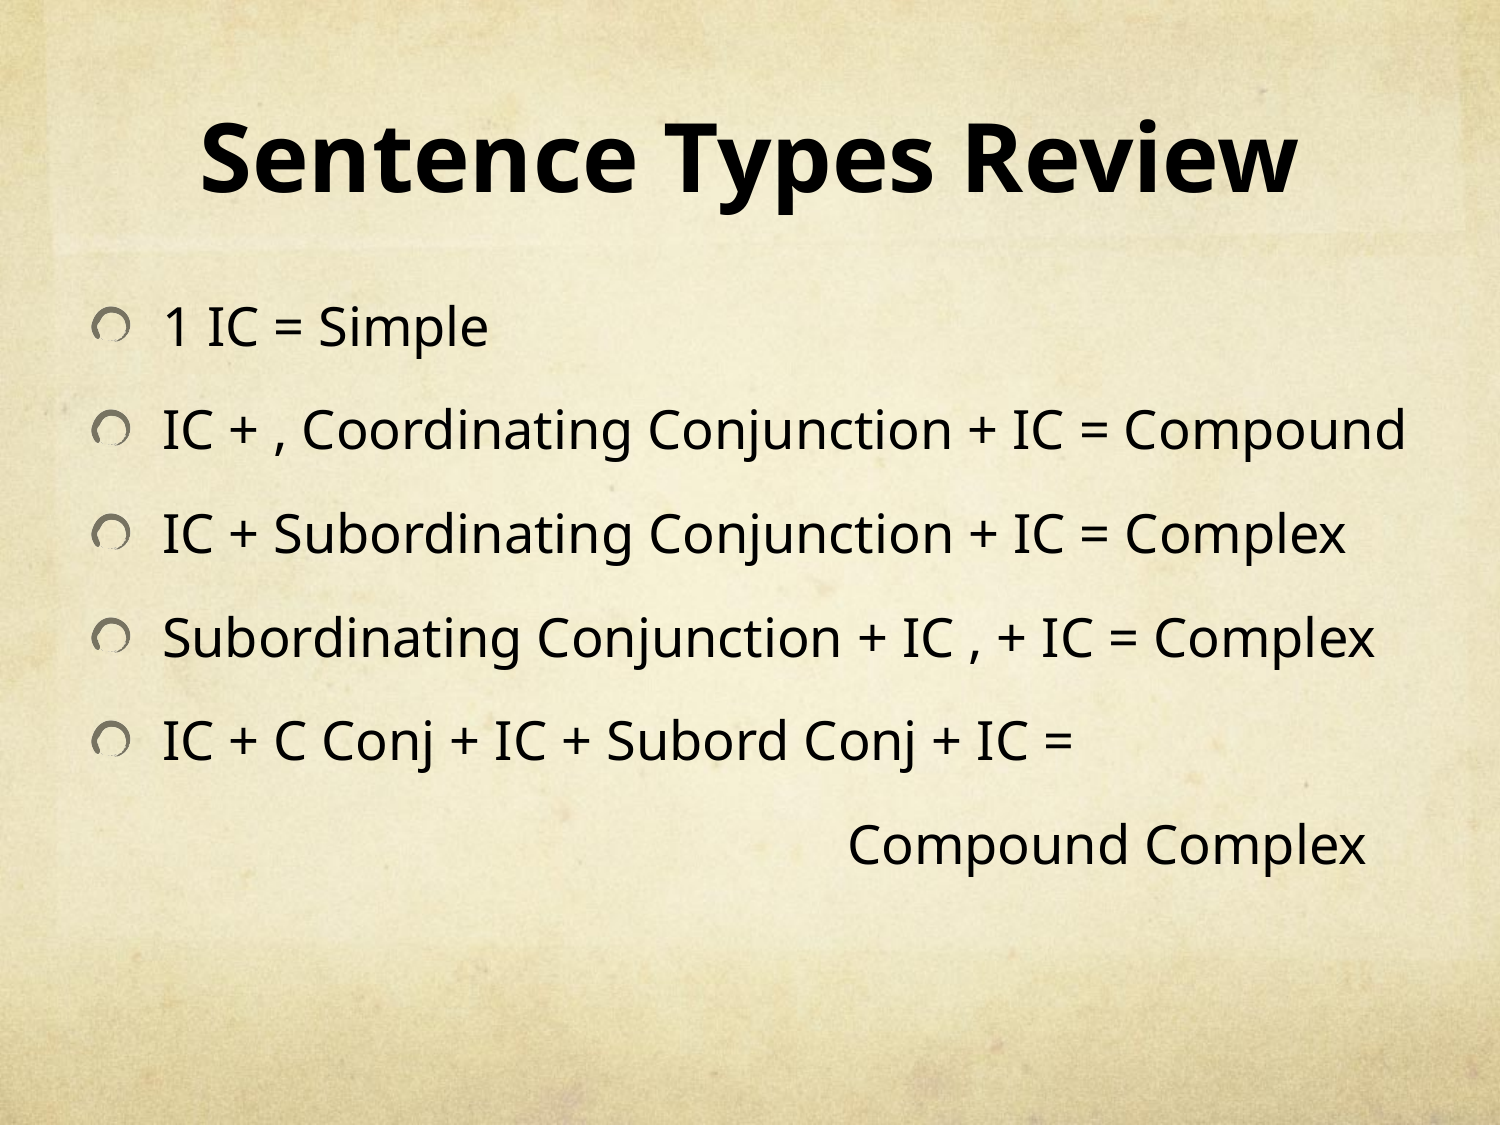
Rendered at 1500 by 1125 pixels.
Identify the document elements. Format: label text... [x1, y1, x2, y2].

picture [0, 0, 1500, 1125]
list 1 IC = Simple IC + , Coordinating Conjunction + IC = Compound IC + Subordinating Conjunction + IC = Complex Subordinating Conjunction + IC , + IC = Complex IC + C Conj + IC + Subord Conj + IC = Compound Complex [76, 284, 1424, 950]
title Sentence Types Review [150, 82, 1350, 225]
